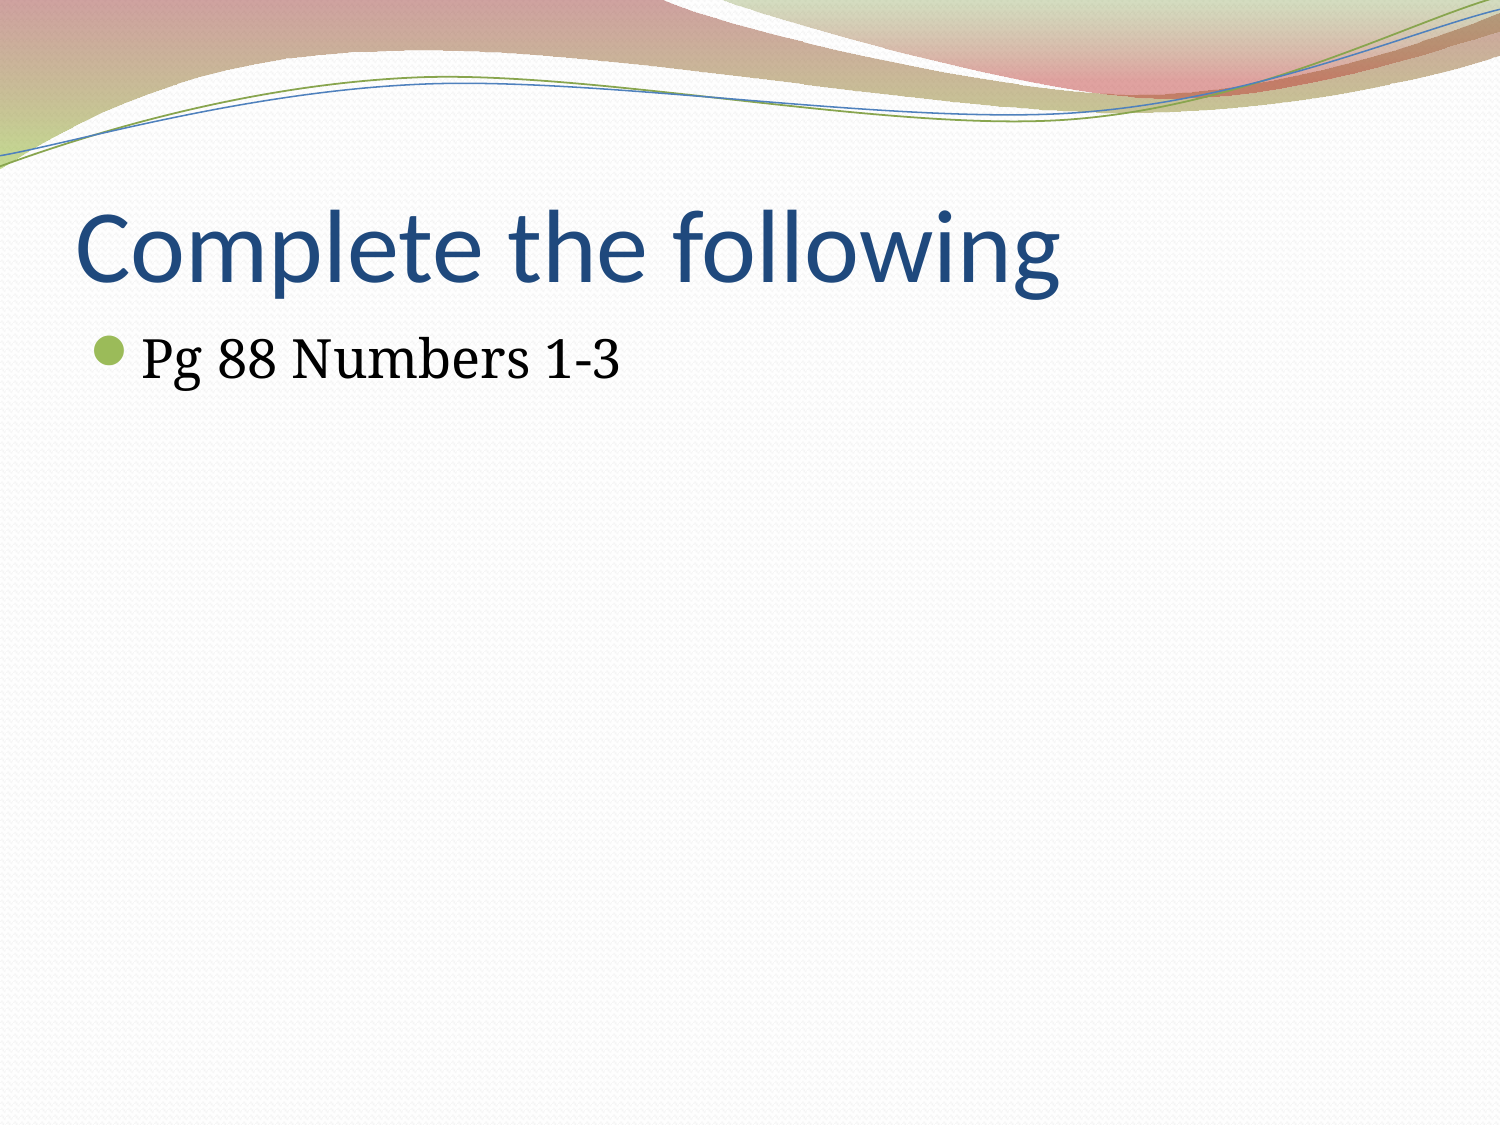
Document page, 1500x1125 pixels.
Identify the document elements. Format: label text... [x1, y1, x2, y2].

title Complete the following [75, 115, 1425, 303]
list Pg 88 Numbers 1-3 [75, 317, 1425, 1038]
